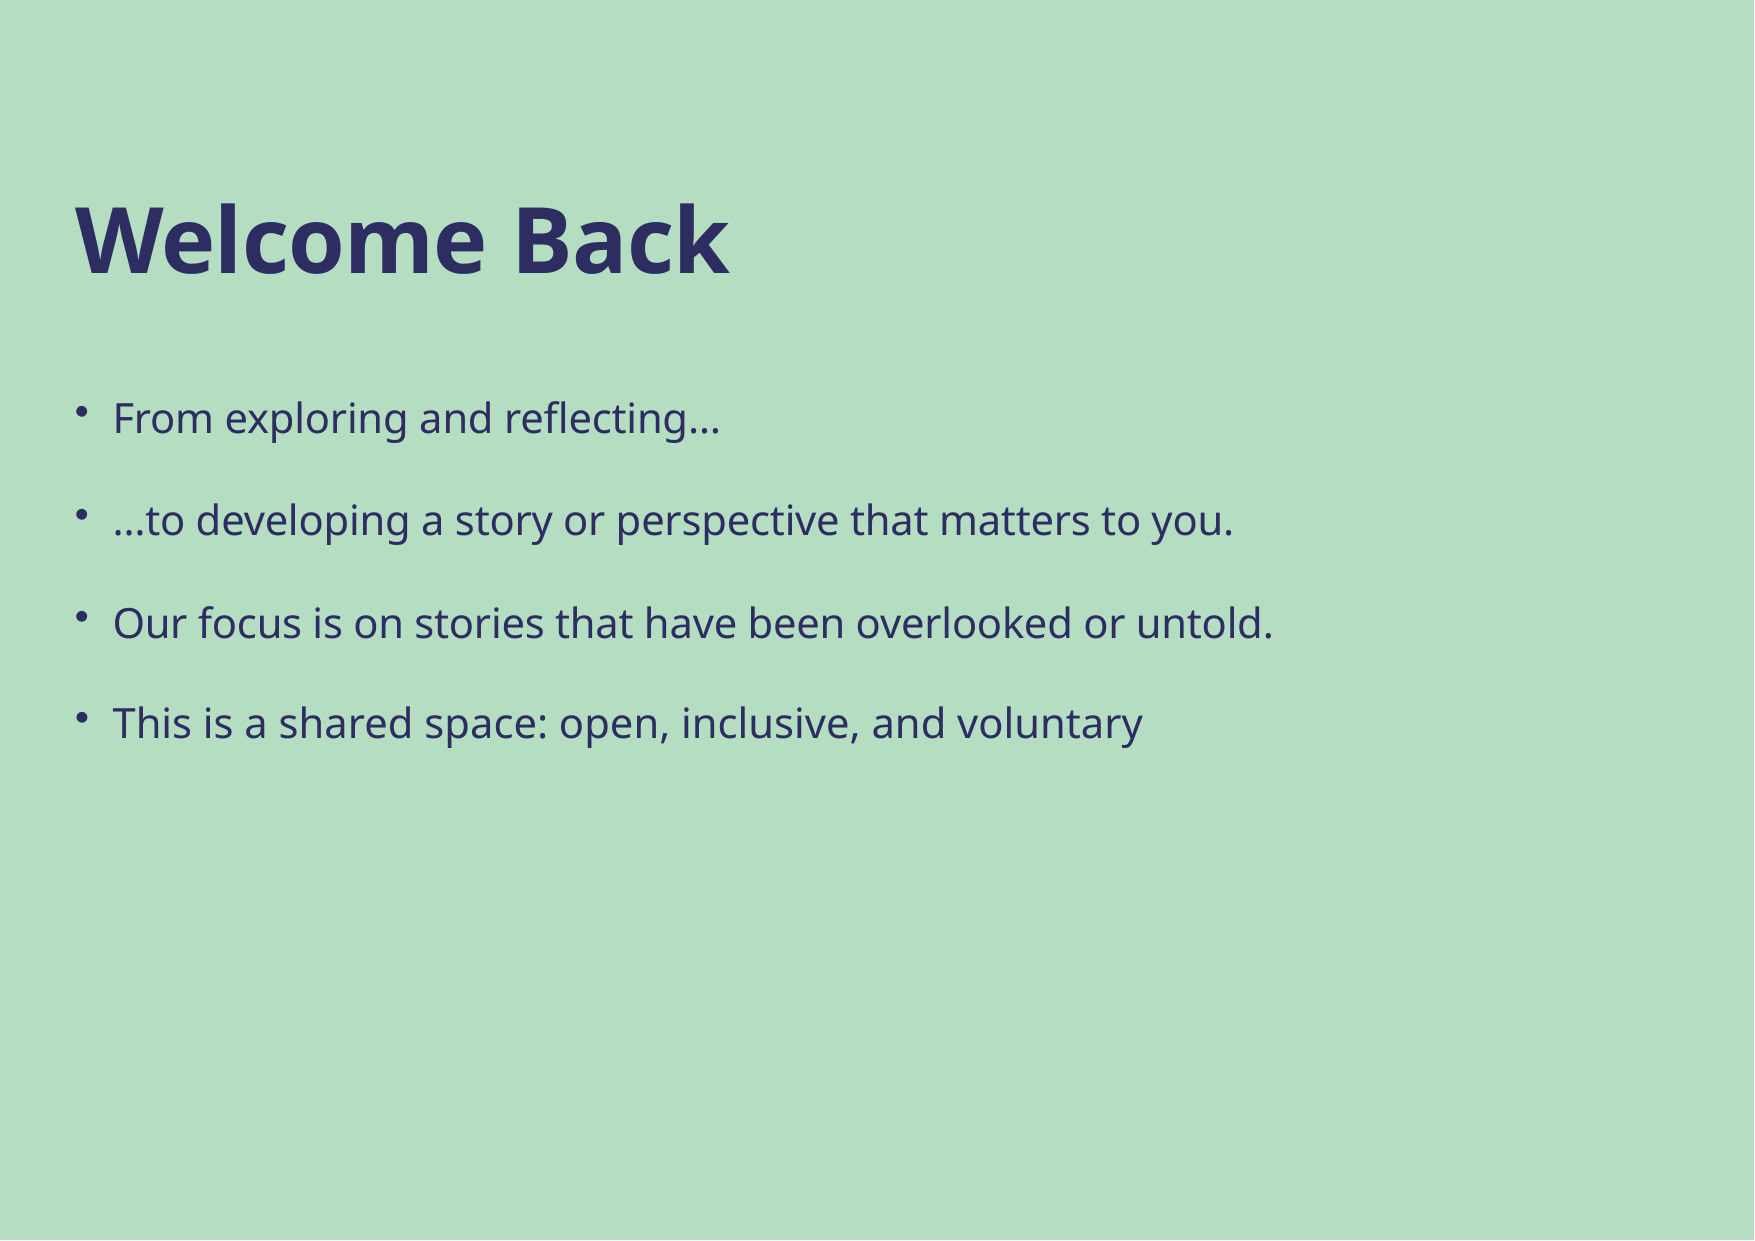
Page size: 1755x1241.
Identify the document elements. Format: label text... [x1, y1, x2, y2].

title Welcome Back [72, 179, 803, 369]
list From exploring and reflecting… …to developing a story or perspective that matters to you. Our focus is on stories that have been overlooked or untold. This is a shared space: open, inclusive, and voluntary. [72, 369, 1653, 1097]
text_box [0, 0, 1754, 1241]
